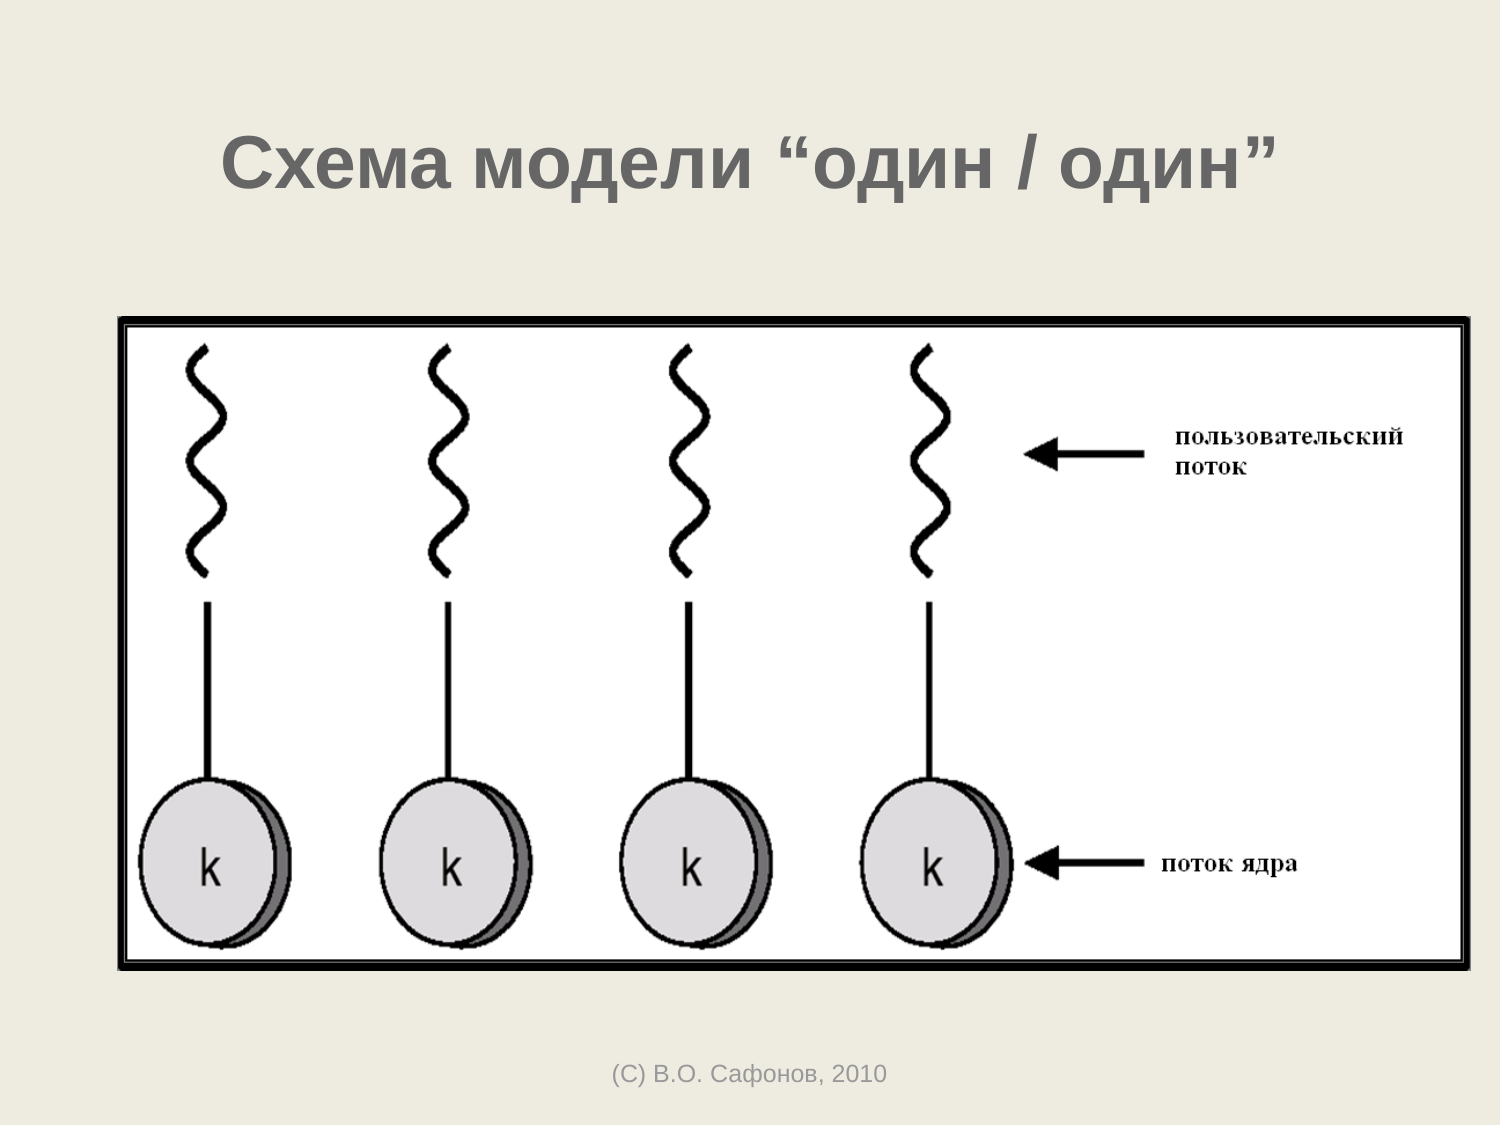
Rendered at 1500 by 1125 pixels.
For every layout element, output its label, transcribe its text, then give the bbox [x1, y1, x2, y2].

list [116, 316, 1471, 972]
title Схема модели “один / один” [74, 49, 1426, 268]
footer (C) В.О. Сафонов, 2010 [512, 1042, 988, 1103]
